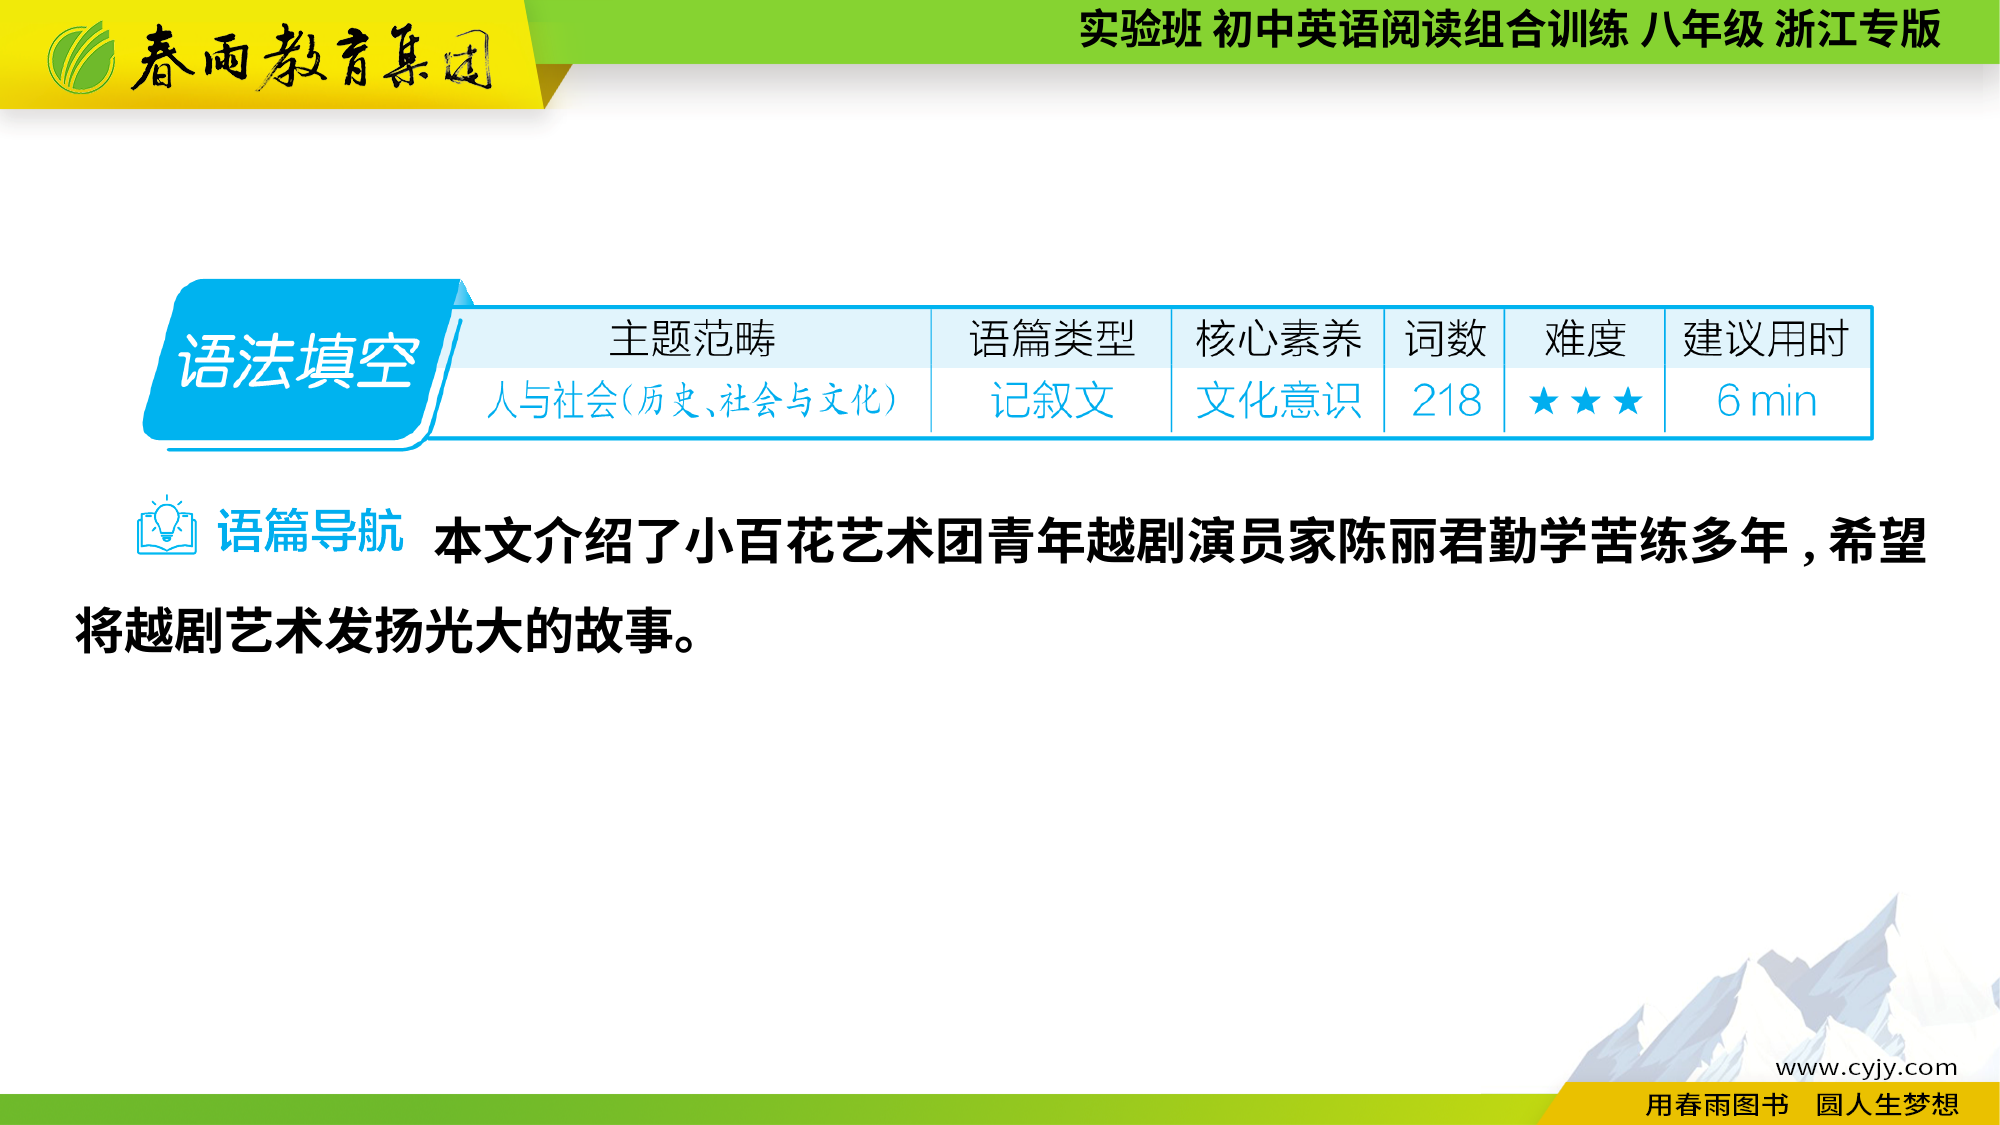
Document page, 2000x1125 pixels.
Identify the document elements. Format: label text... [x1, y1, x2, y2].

picture [0, 0, 2000, 1125]
list 本文介绍了小百花艺术团青年越剧演员家陈丽君勤学苦练多年,希望将越剧艺术发扬光大的故事。 [59, 471, 1944, 657]
